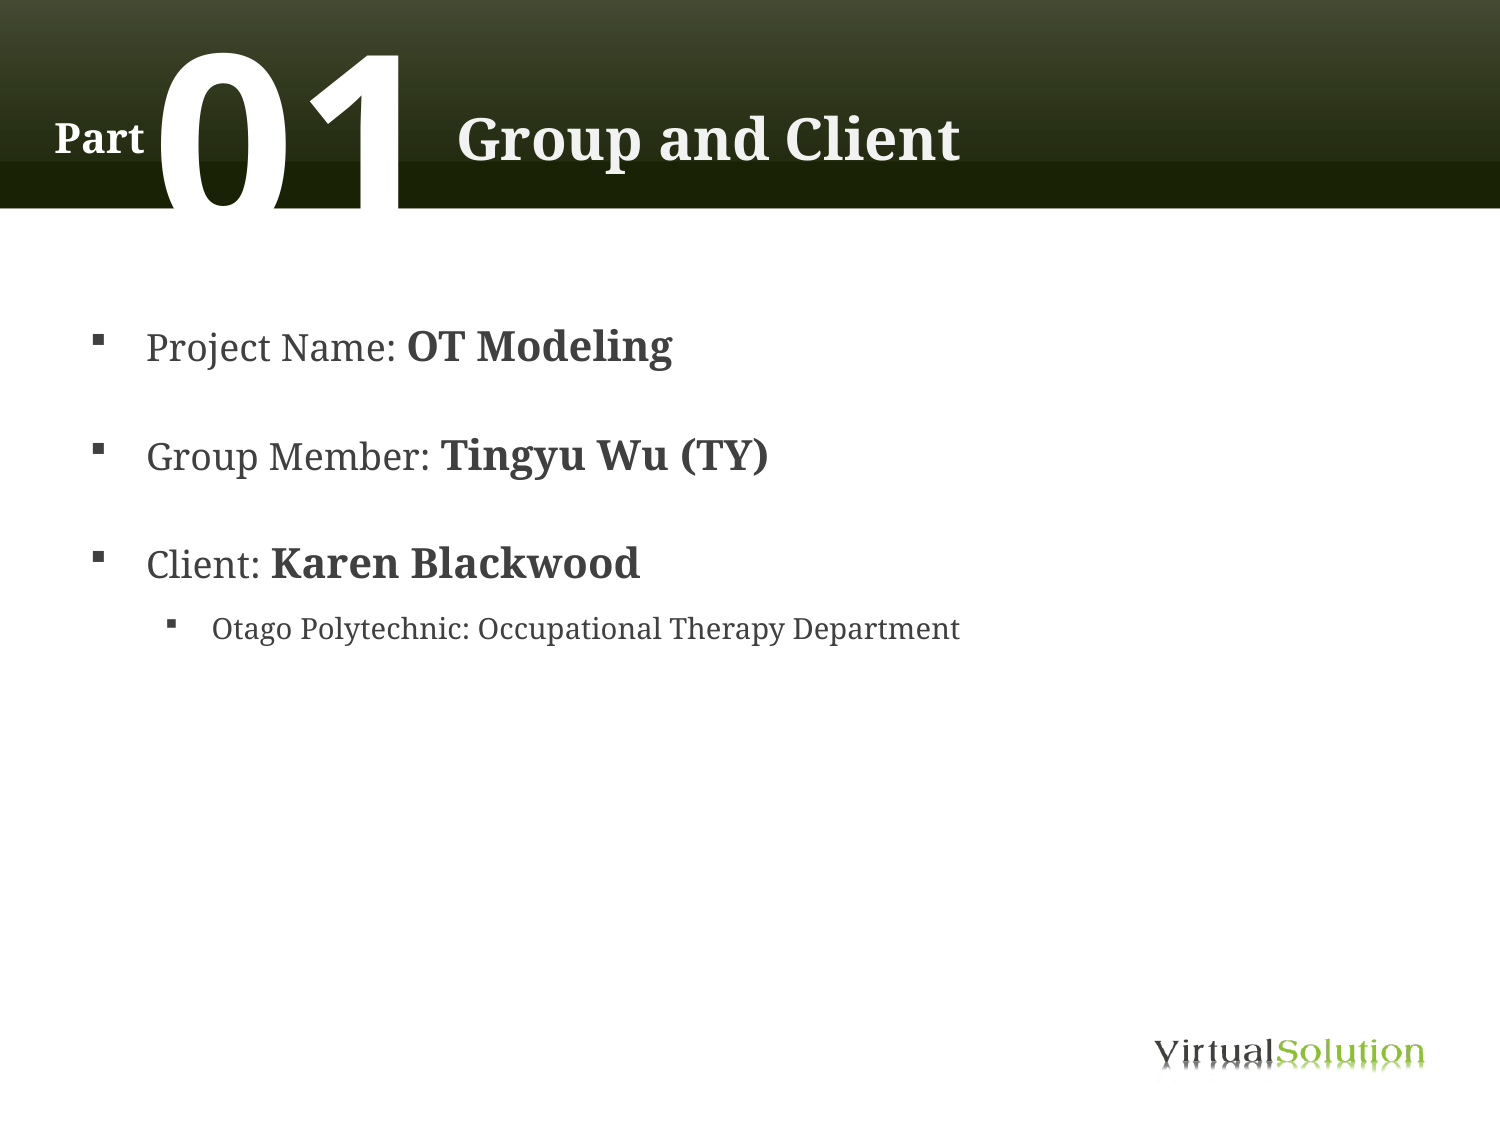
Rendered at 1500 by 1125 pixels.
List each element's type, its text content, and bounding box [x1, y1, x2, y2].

text_box Part [39, 104, 160, 170]
picture [0, 0, 1500, 1125]
text_box 01 [152, 11, 576, 258]
text_box Group and Client [441, 94, 976, 180]
list Project Name: OT Modeling Group Member: Tingyu Wu (TY) Client: Karen Blackwood Otago Polytechnic: Occupational Therapy Department [75, 262, 1425, 1005]
